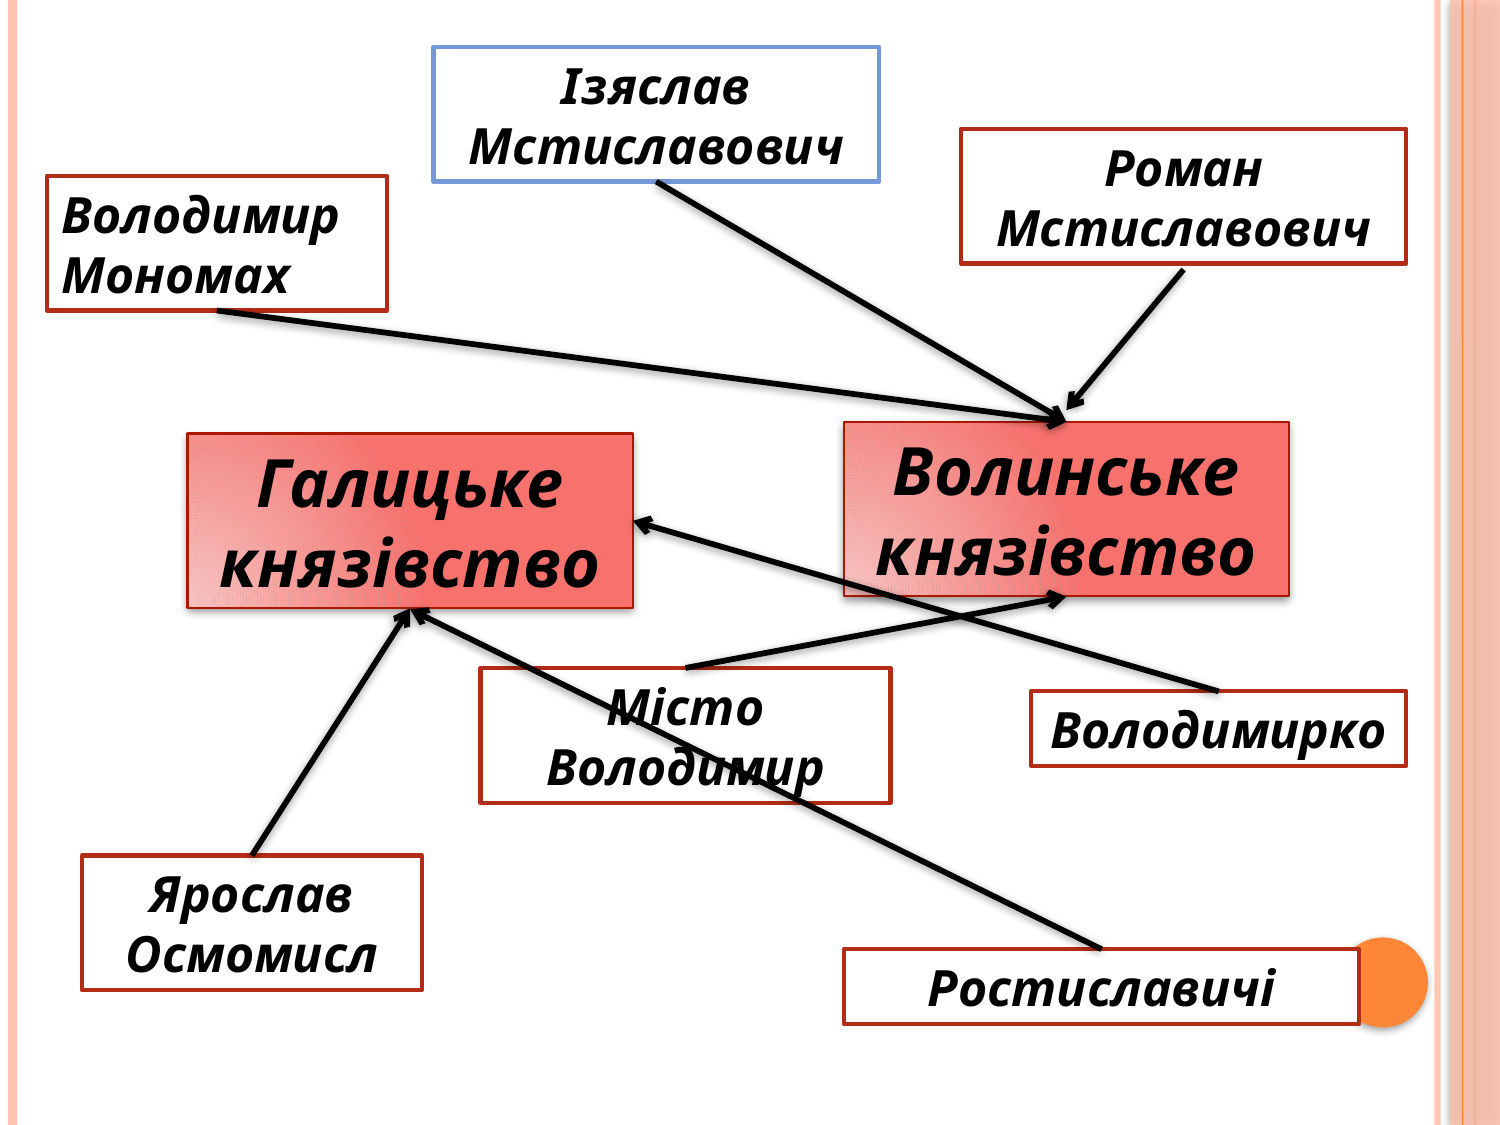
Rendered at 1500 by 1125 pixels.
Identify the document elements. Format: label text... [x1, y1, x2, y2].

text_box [1054, 280, 1196, 399]
text_box Ярослав Осмомисл [80, 853, 424, 992]
text_box Володимирко [1029, 689, 1408, 768]
text_box Ростиславичі [933, 947, 1361, 1026]
text_box Місто Володимир [478, 666, 579, 805]
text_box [585, 432, 927, 1125]
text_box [840, 313, 1011, 901]
text_box Володимир Мономах [45, 174, 389, 313]
text_box Ізяслав Мстиславович [431, 45, 580, 184]
text_box Роман Мстиславович [987, 127, 1408, 266]
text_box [741, 96, 982, 430]
text_box Галицьке князівство [186, 432, 580, 609]
text_box Ізяслав Мстиславович [702, 45, 881, 184]
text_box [586, 0, 697, 431]
text_box Волинське князівство [1016, 421, 1290, 597]
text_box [207, 653, 455, 813]
